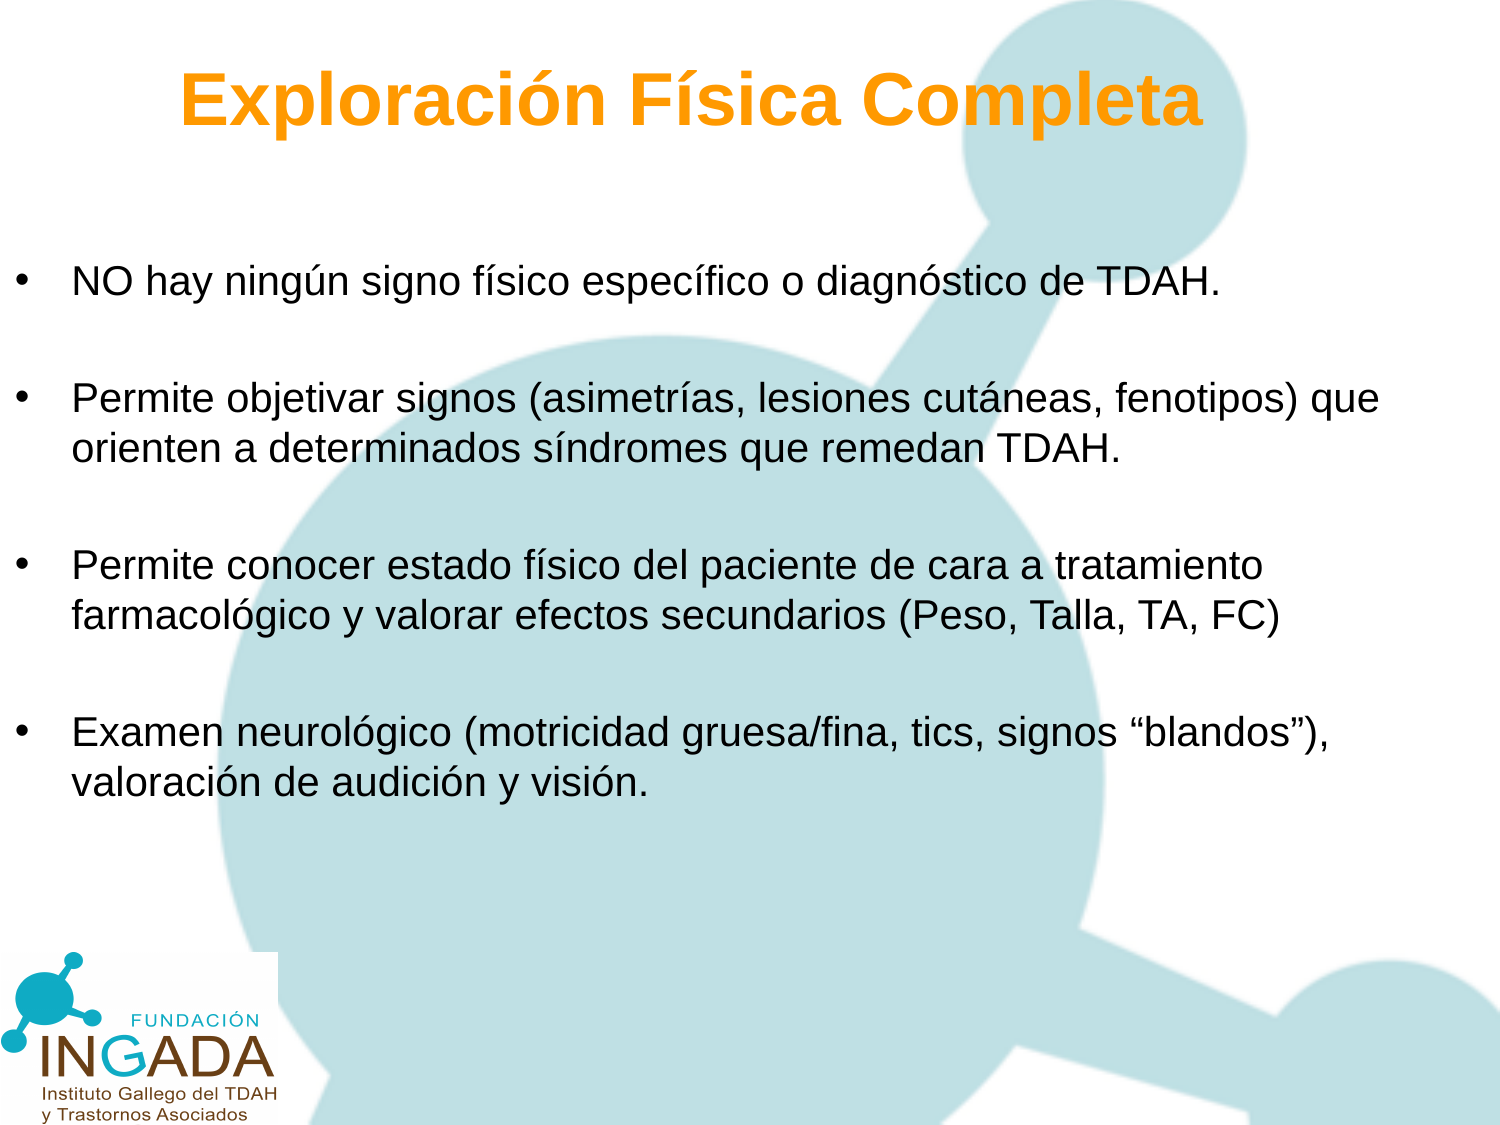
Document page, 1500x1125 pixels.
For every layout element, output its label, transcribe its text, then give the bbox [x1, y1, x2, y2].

picture [1, 952, 278, 1124]
text_box Exploración Física Completa [164, 42, 1220, 148]
list NO hay ningún signo físico específico o diagnóstico de TDAH. Permite objetivar signos (asimetrías, lesiones cutáneas, fenotipos) que orienten a determinados síndromes que remedan TDAH. Permite conocer estado físico del paciente de cara a tratamiento farmacológico y valorar efectos secundarios (Peso, Talla, TA, FC) Examen neurológico (motricidad gruesa/fina, tics, signos “blandos”), valoración de audición y visión. [0, 188, 1500, 945]
